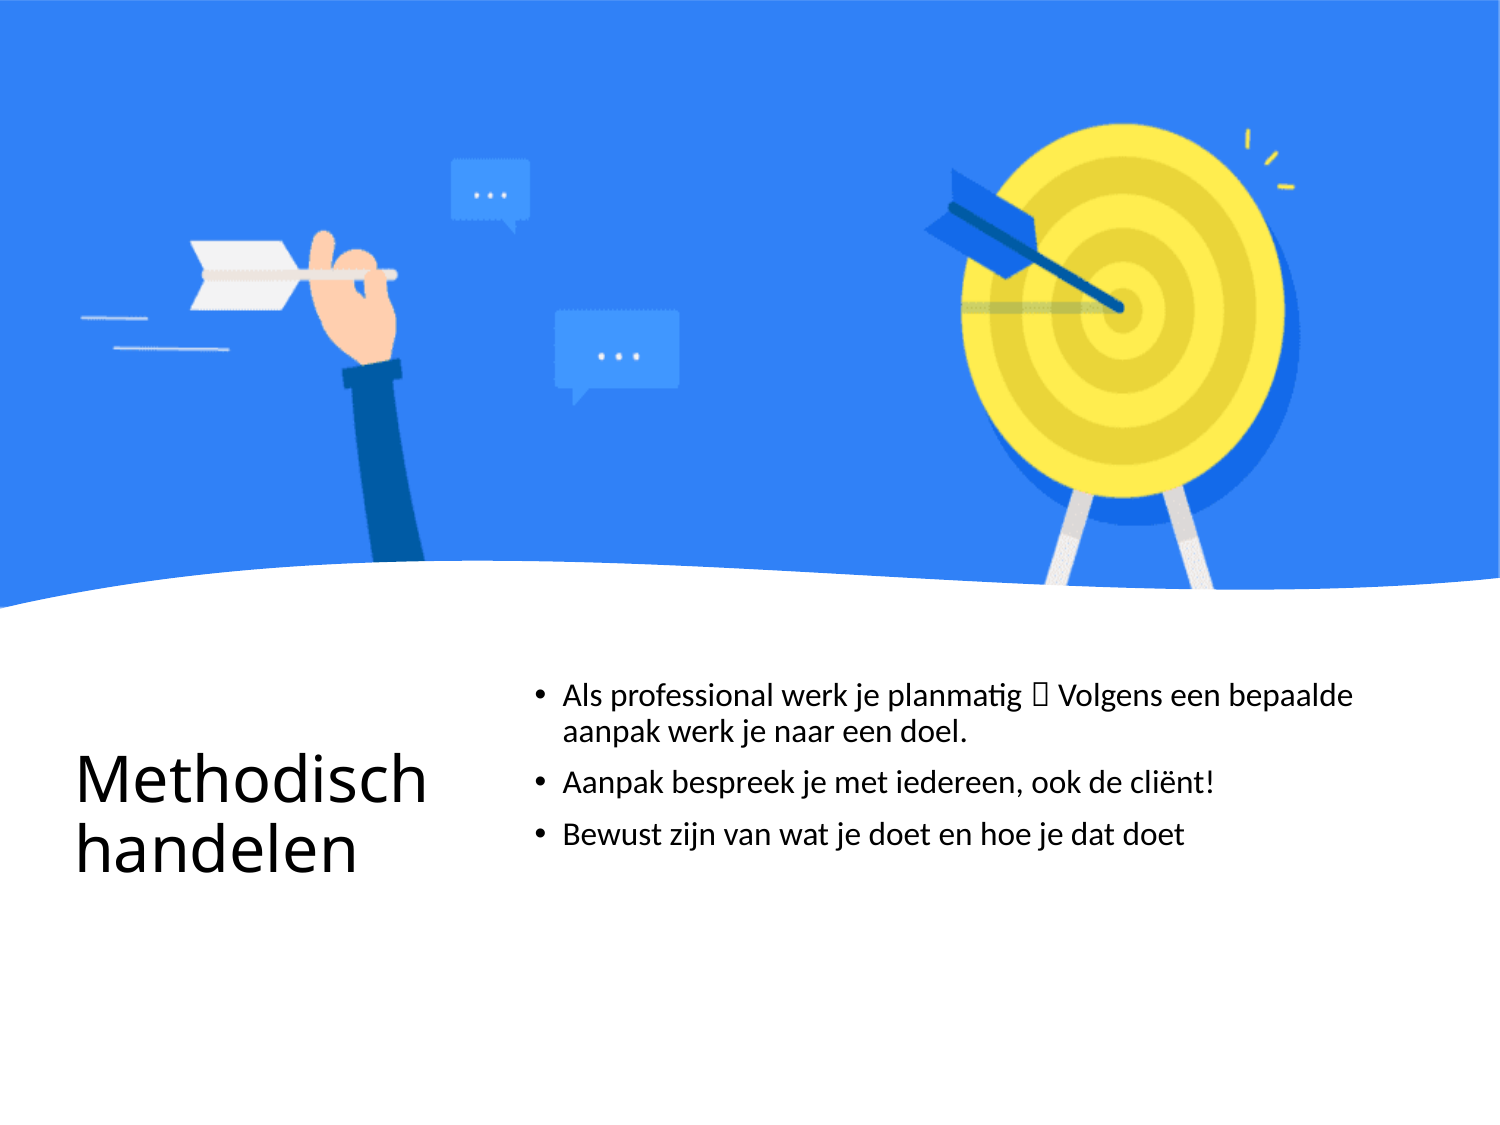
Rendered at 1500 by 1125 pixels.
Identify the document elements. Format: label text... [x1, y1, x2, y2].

title Methodisch handelen [59, 615, 464, 1018]
picture [0, 0, 1500, 609]
list Als professional werk je planmatig  Volgens een bepaalde aanpak werk je naar een doel. Aanpak bespreek je met iedereen, ook de cliënt! Bewust zijn van wat je doet en hoe je dat doet [519, 615, 1441, 1018]
